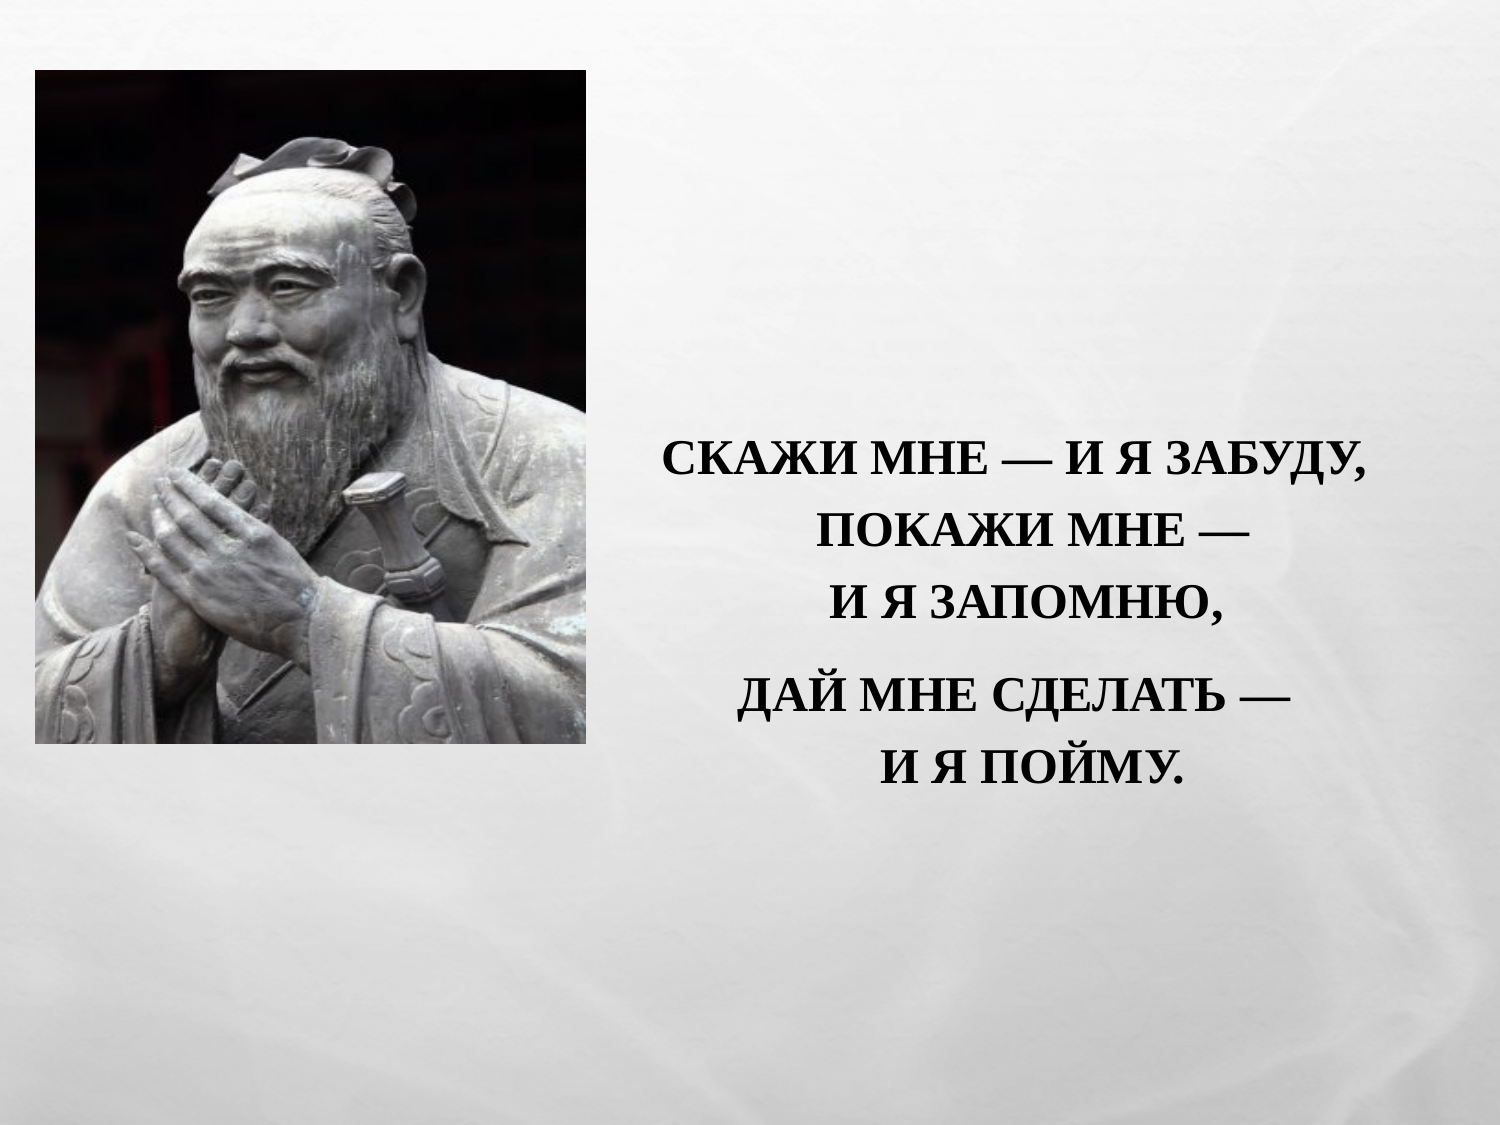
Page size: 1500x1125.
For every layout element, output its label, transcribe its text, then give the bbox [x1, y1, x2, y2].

picture [34, 70, 587, 744]
list Скажи мне — и я забуду, покажи мне — и я запомню, дай мне сделать — и я пойму. [617, 112, 1411, 1094]
